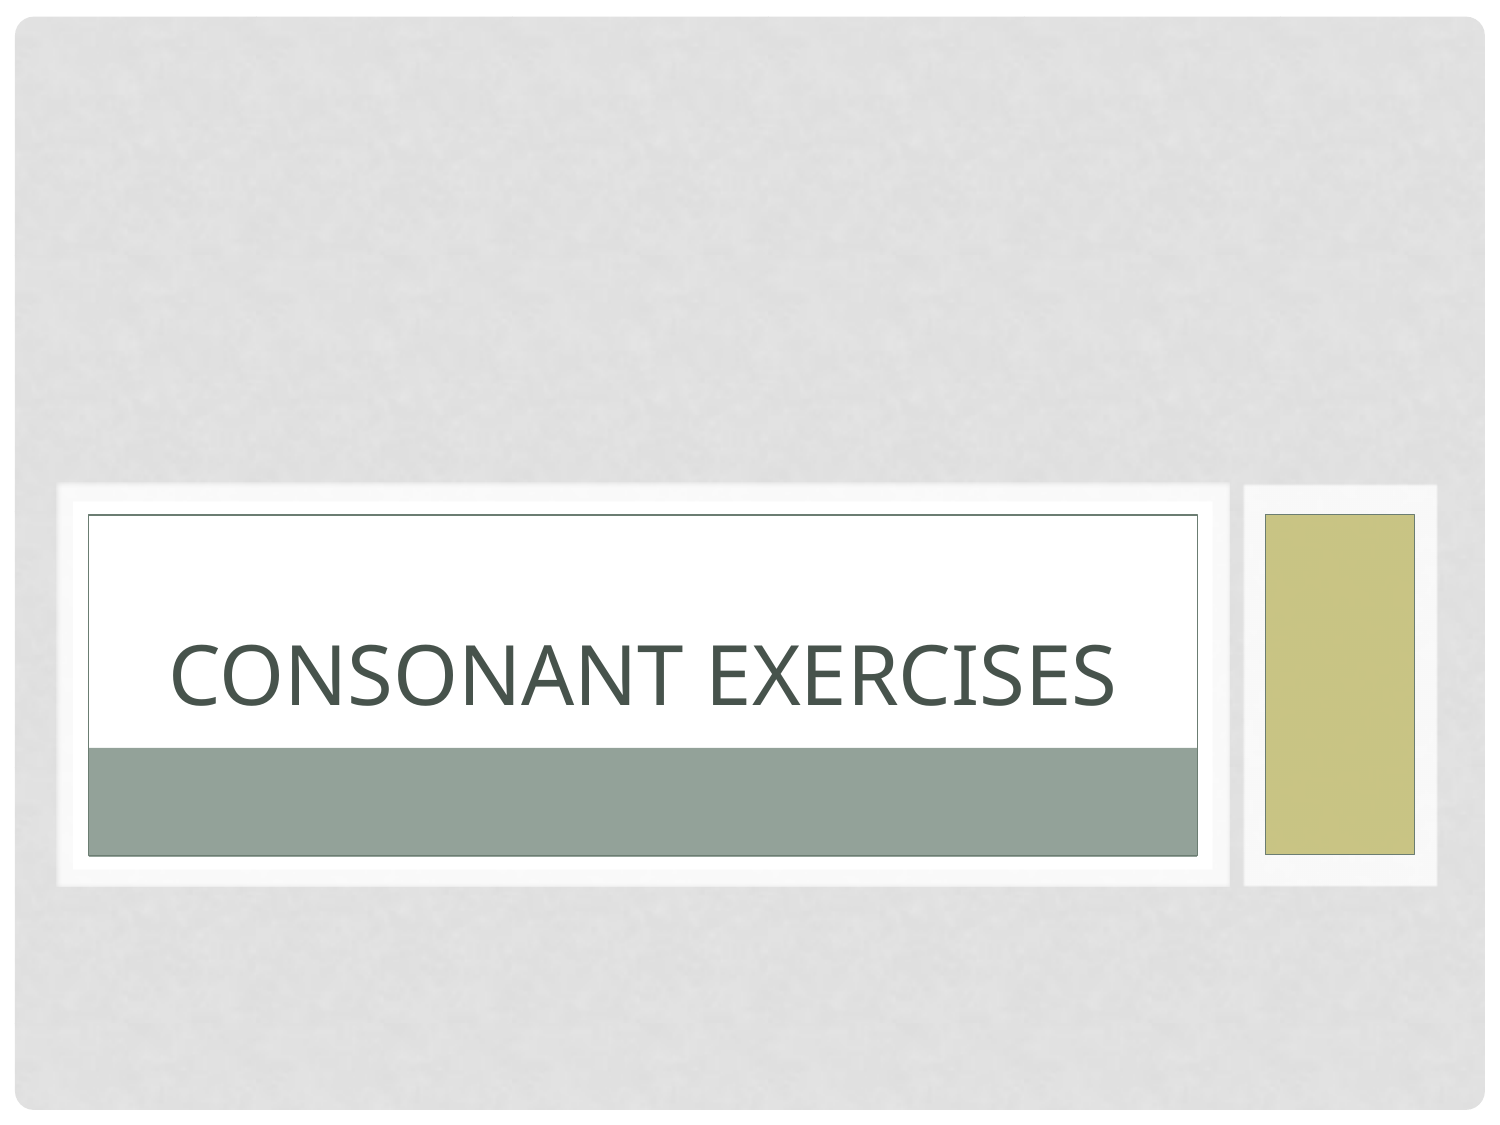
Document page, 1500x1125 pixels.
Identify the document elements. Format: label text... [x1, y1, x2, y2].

title Consonant Exercises [99, 529, 1187, 730]
